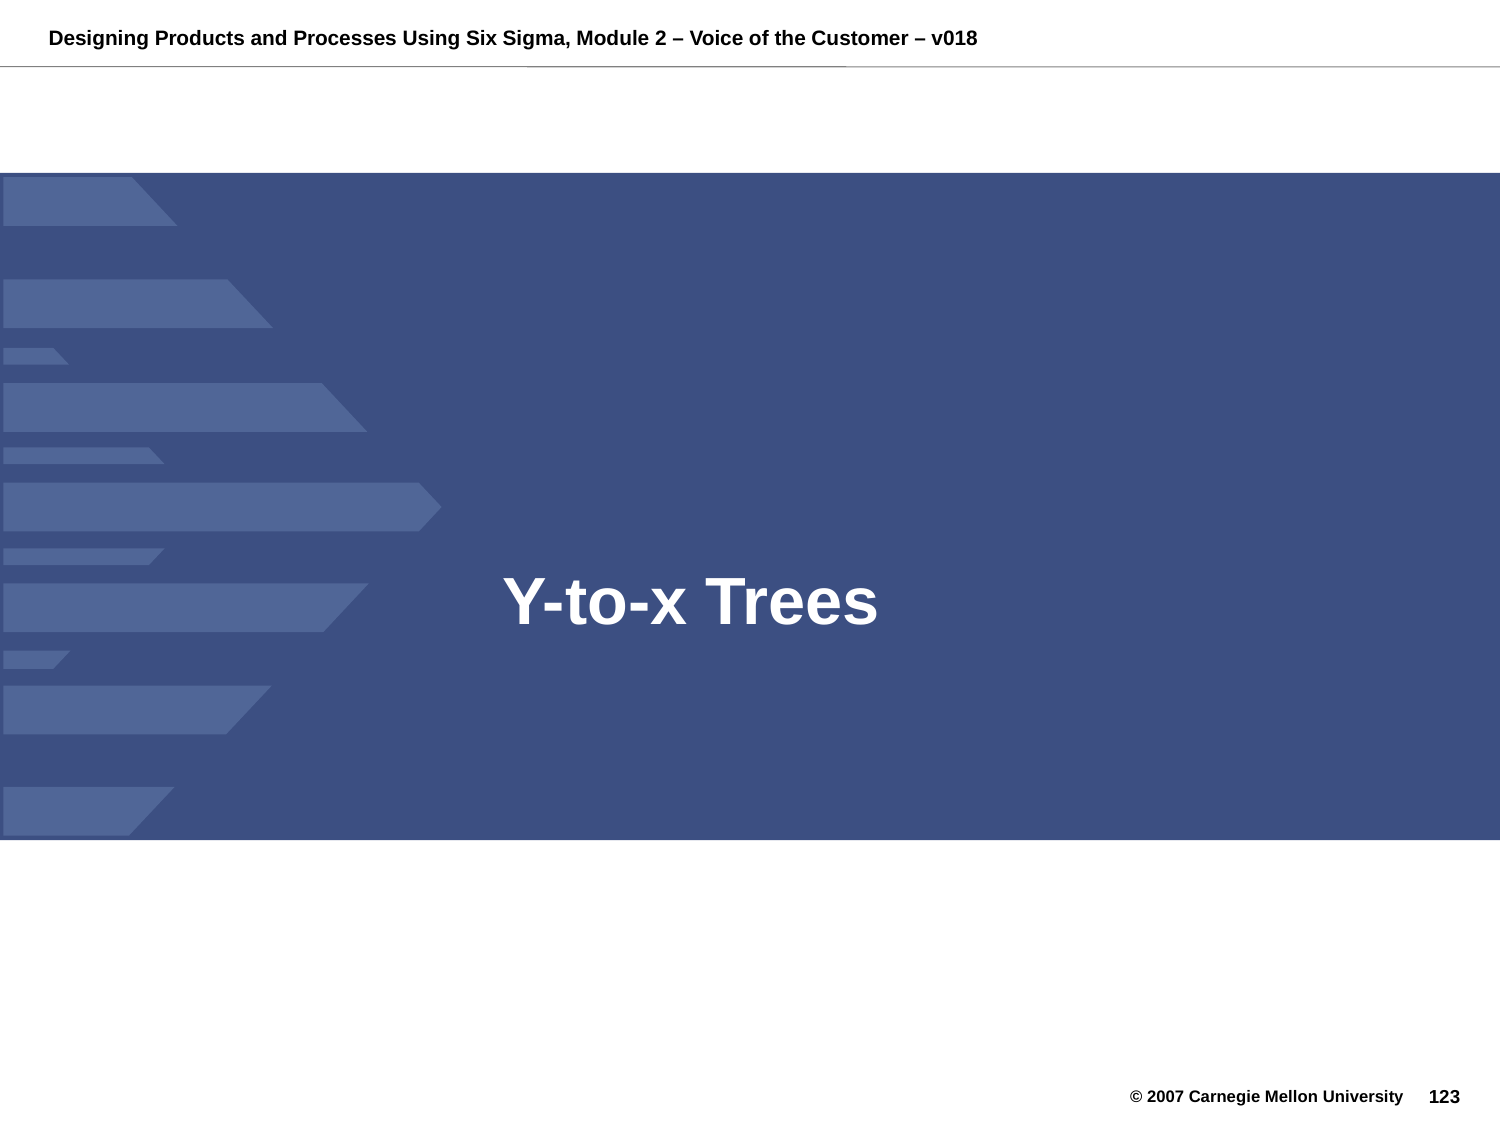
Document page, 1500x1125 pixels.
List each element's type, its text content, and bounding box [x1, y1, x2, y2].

text_box Y-to-x Trees [487, 439, 1438, 757]
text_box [3, 176, 442, 836]
text_box [0, 172, 1500, 841]
